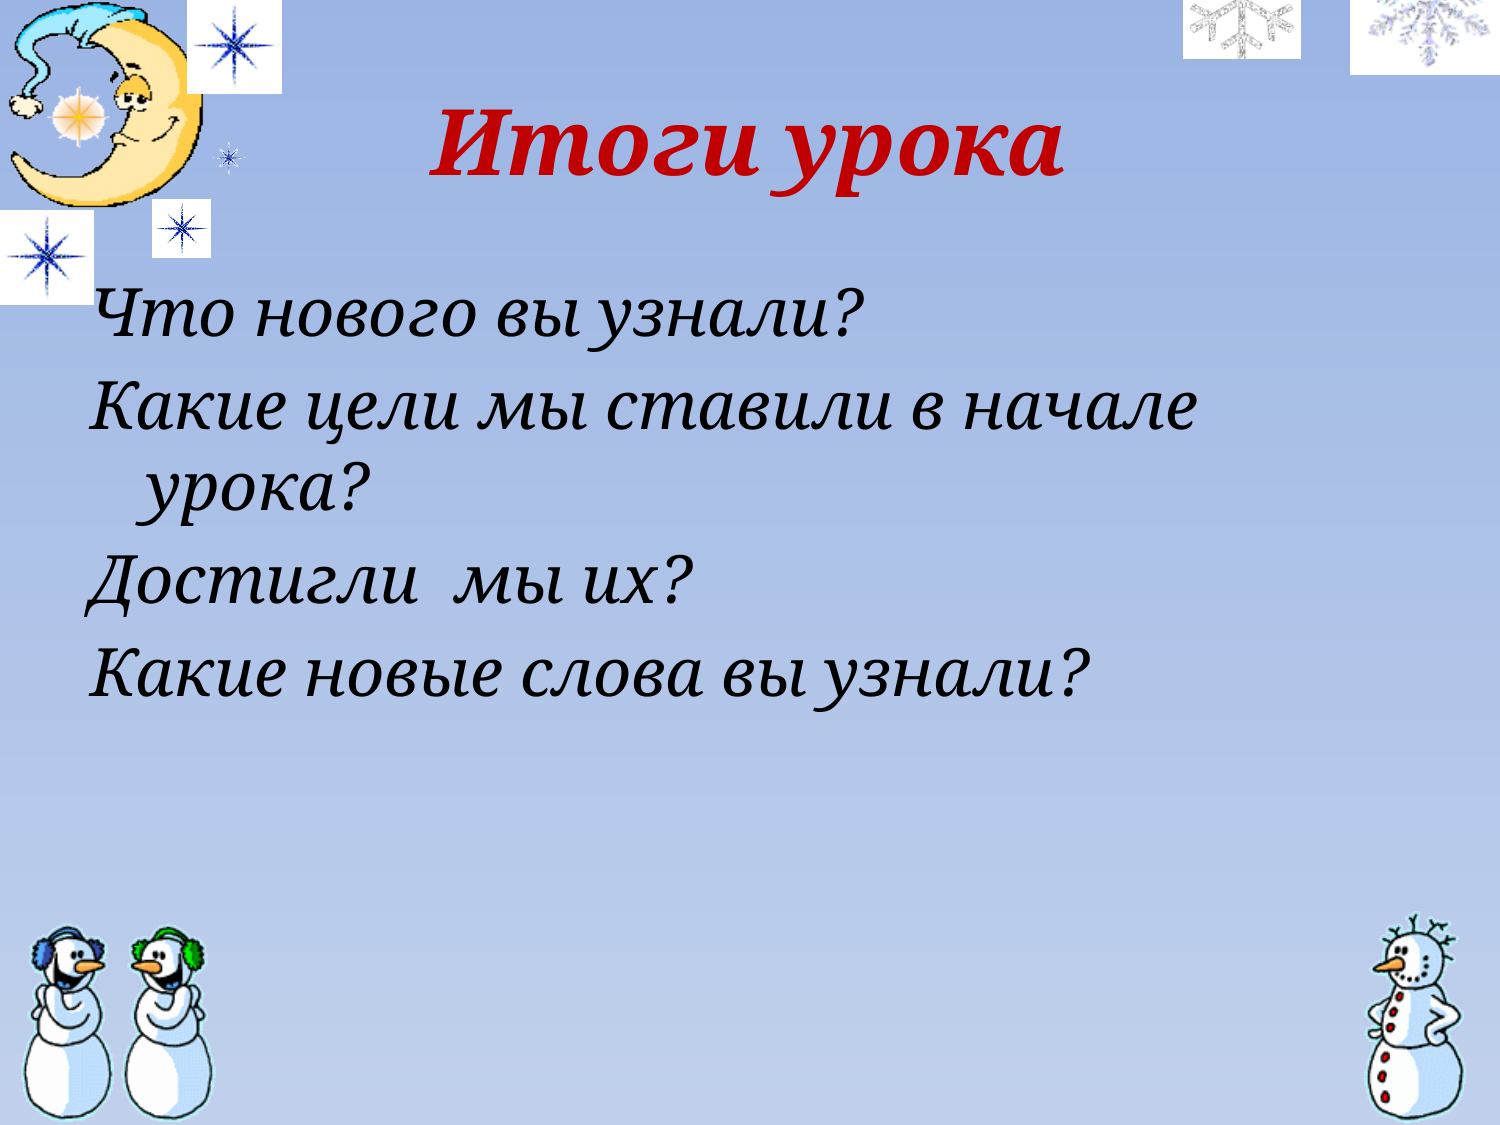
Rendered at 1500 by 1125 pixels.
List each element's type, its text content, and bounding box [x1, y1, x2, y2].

picture [0, 0, 282, 305]
picture [1183, 0, 1301, 45]
picture [0, 913, 225, 1125]
list Что нового вы узнали? Какие цели мы ставили в начале урока? Достигли мы их? Какие новые слова вы узнали? [75, 262, 1425, 1005]
picture [1340, 904, 1500, 1125]
title Итоги урока [75, 45, 1425, 233]
picture [1350, 0, 1500, 75]
picture [152, 233, 211, 258]
